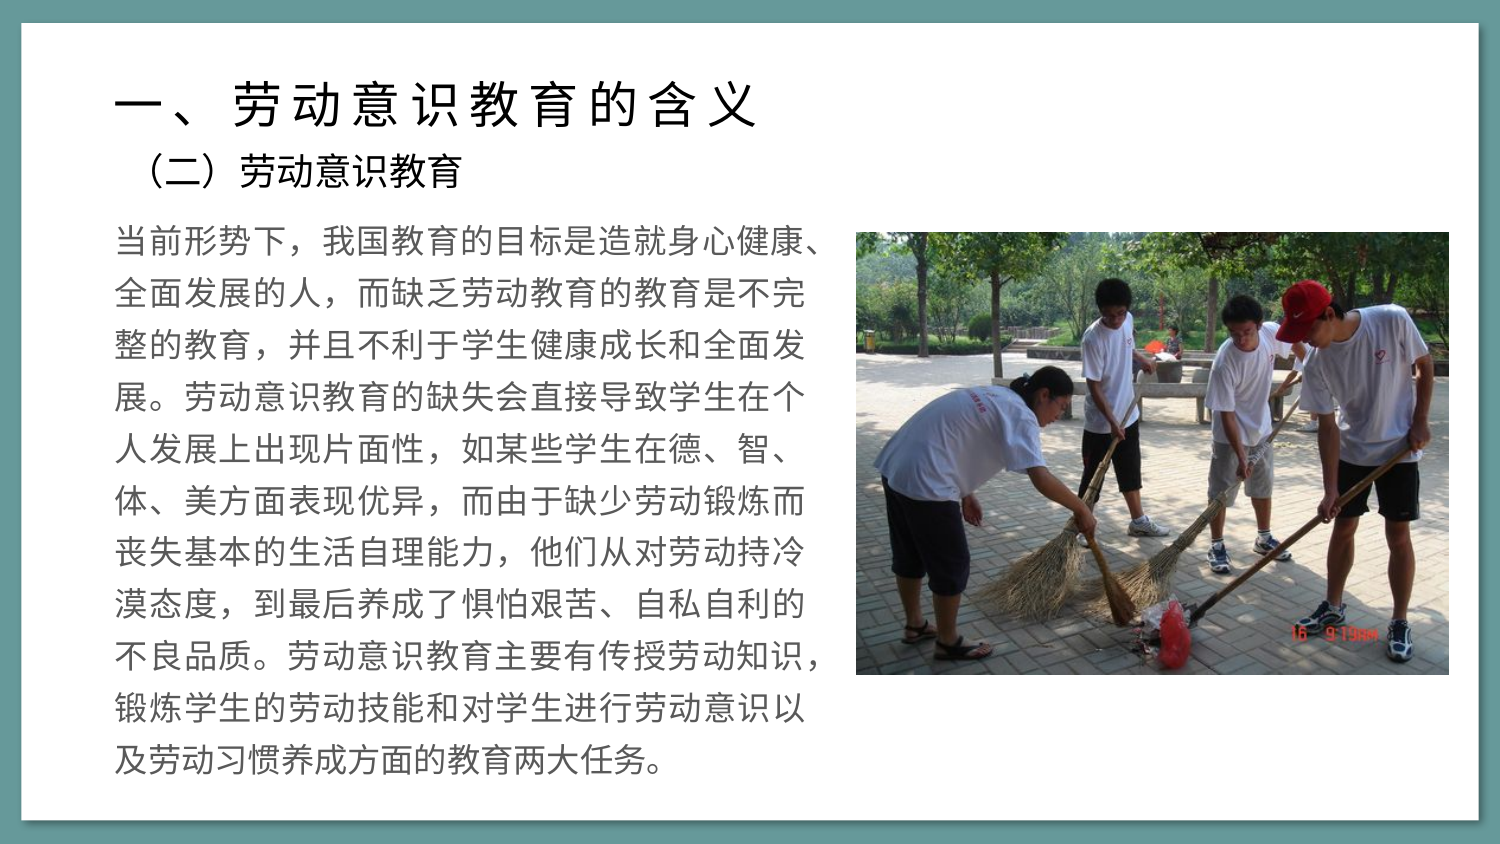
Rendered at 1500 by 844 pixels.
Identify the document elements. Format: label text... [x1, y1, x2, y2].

text_box 一、劳动意识教育的含义 [100, 67, 800, 141]
picture [855, 232, 1449, 675]
text_box （二）劳动意识教育 [112, 140, 480, 201]
text_box 当前形势下，我国教育的目标是造就身心健康、全面发展的人，而缺乏劳动教育的教育是不完整的教育，并且不利于学生健康成长和全面发展。劳动意识教育的缺失会直接导致学生在个人发展上出现片面性，如某些学生在德、智、体、美方面表现优异，而由于缺少劳动锻炼而丧失基本的生活自理能力，他们从对劳动持冷漠态度，到最后养成了惧怕艰苦、自私自利的不良品质。劳动意识教育主要有传授劳动知识，锻炼学生的劳动技能和对学生进行劳动意识以及劳动习惯养成方面的教育两大任务。 [100, 201, 822, 787]
